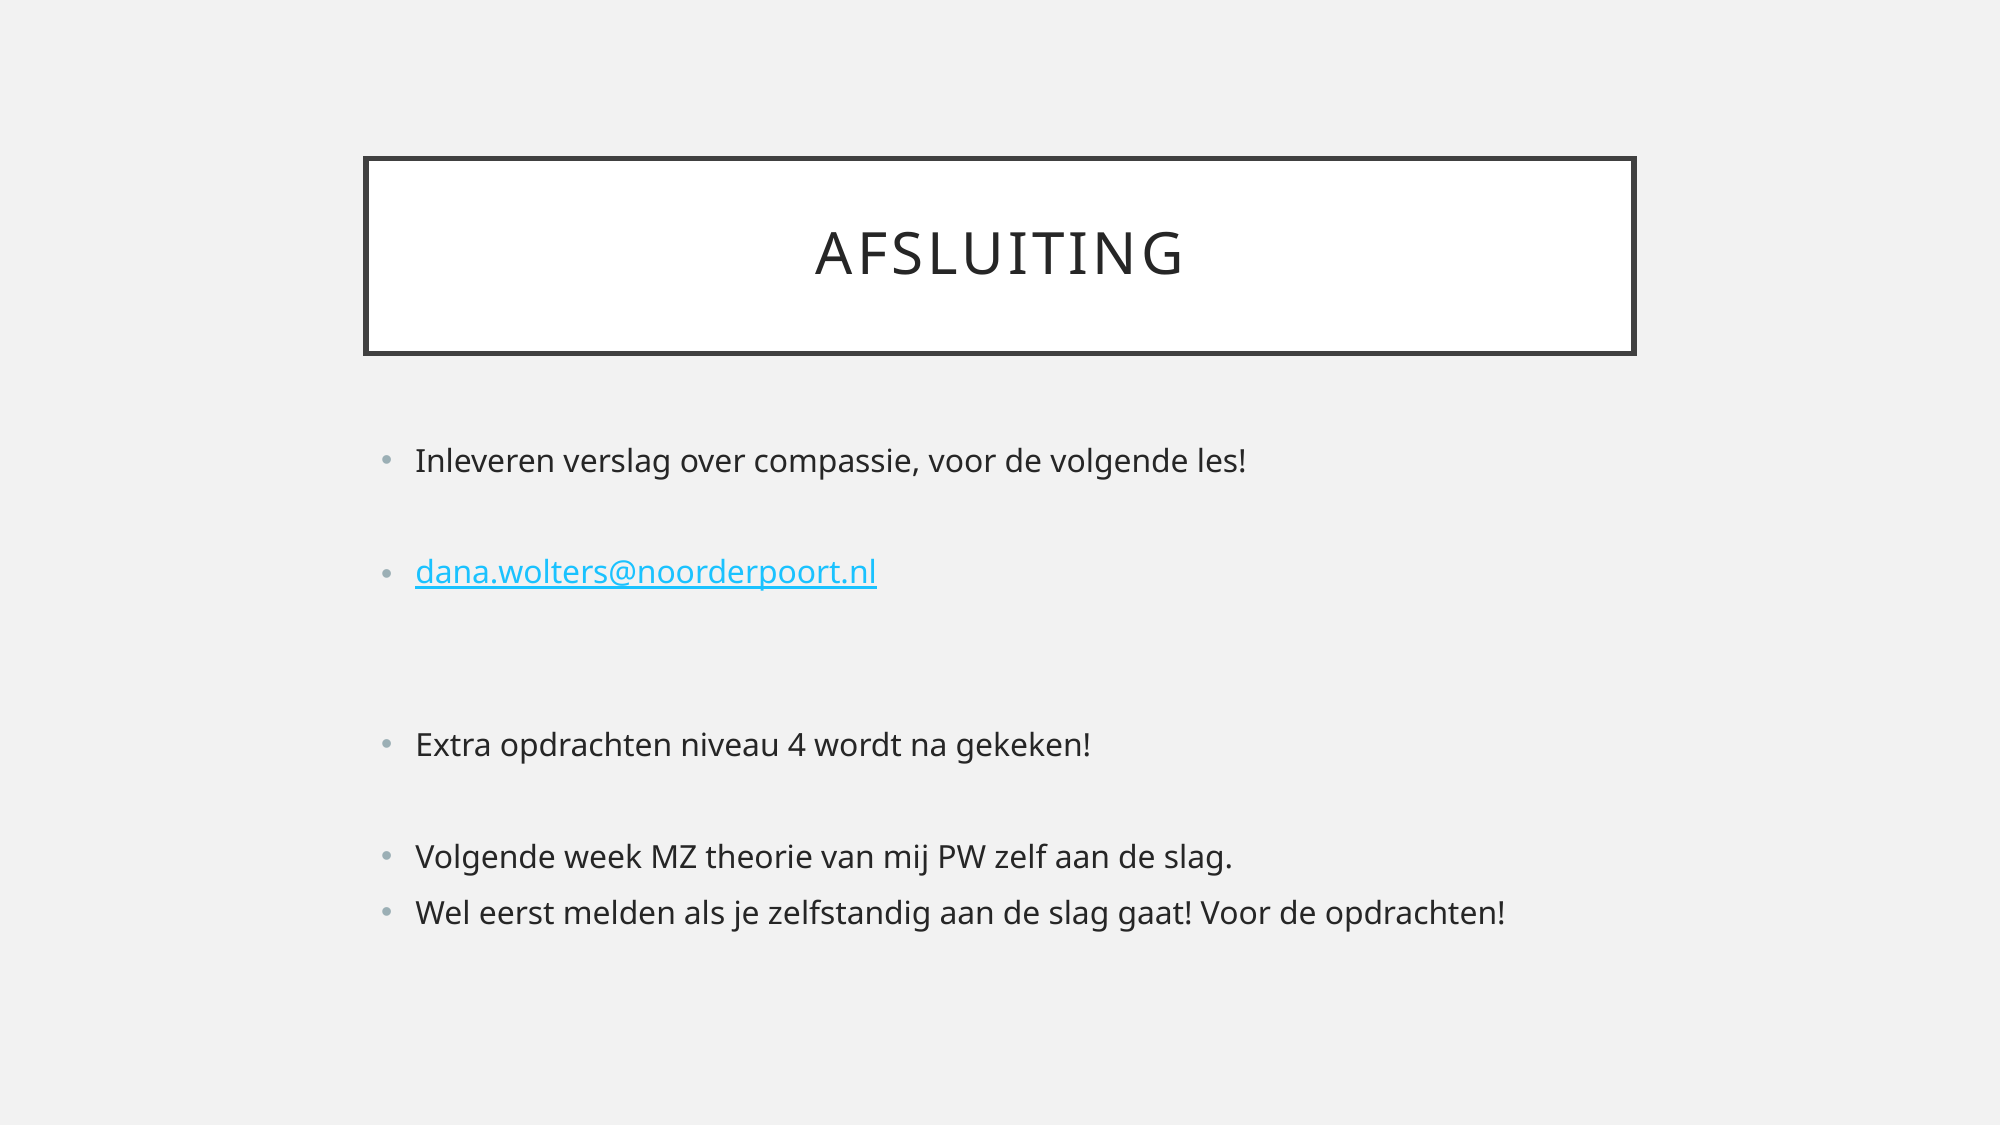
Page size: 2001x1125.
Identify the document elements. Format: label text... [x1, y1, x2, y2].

title Afsluiting [363, 156, 1637, 356]
list Inleveren verslag over compassie, voor de volgende les! dana.wolters@noorderpoort.nl Extra opdrachten niveau 4 wordt na gekeken! Volgende week MZ theorie van mij PW zelf aan de slag. Wel eerst melden als je zelfstandig aan de slag gaat! Voor de opdrachten! [366, 432, 1634, 942]
